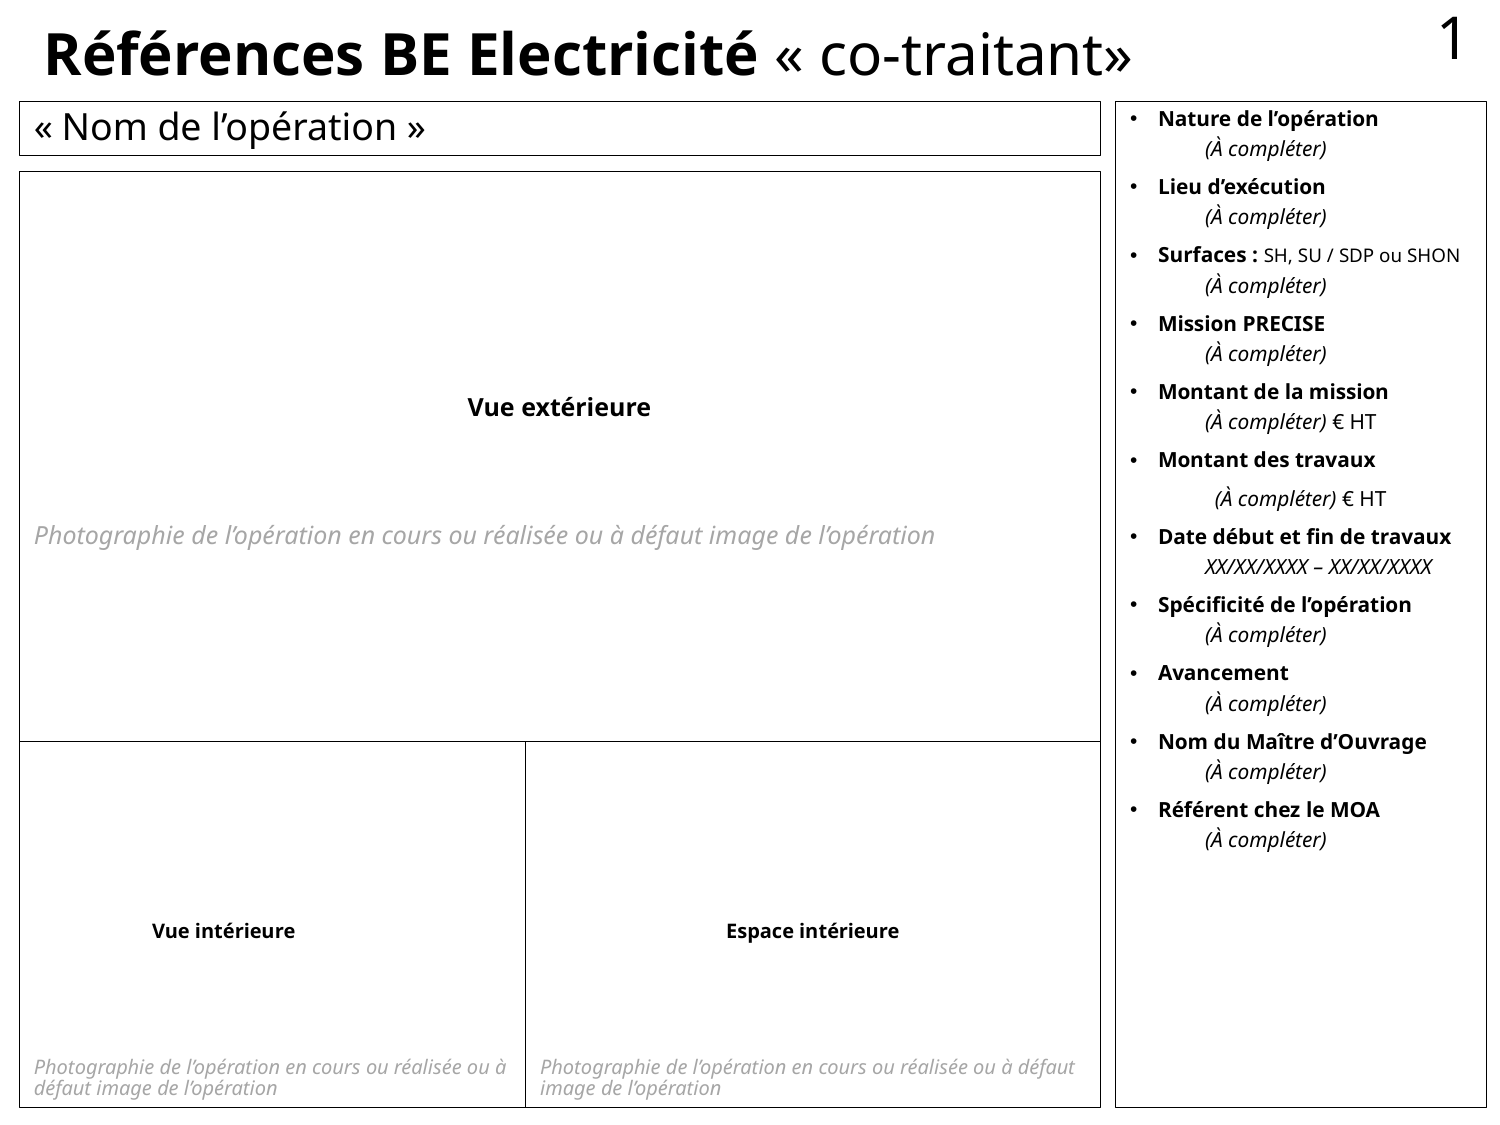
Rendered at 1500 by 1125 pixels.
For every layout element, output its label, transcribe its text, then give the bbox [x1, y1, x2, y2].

text_box Vue intérieure Photographie de l’opération en cours ou réalisée ou à défaut image de l’opération [18, 741, 525, 1108]
text_box Espace intérieure Photographie de l’opération en cours ou réalisée ou à défaut image de l’opération [525, 741, 1101, 1108]
list Vue extérieure Photographie de l’opération en cours ou réalisée ou à défaut image de l’opération [18, 171, 1101, 741]
text_box Références BE Electricité « co-traitant» [0, 0, 1264, 108]
list Nature de l’opération (À compléter) Lieu d’exécution (À compléter) Surfaces : SH, SU / SDP ou SHON (À compléter) Mission PRECISE (À compléter) Montant de la mission (À compléter) € HT Montant des travaux (À compléter) € HT Date début et fin de travaux XX/XX/XXXX – XX/XX/XXXX Spécificité de l’opération (À compléter) Avancement (À compléter) Nom du Maître d’Ouvrage (À compléter) Référent chez le MOA (À compléter) [1115, 100, 1486, 1108]
list « Nom de l’opération » [18, 108, 1101, 156]
list 1 [1407, 1, 1500, 81]
